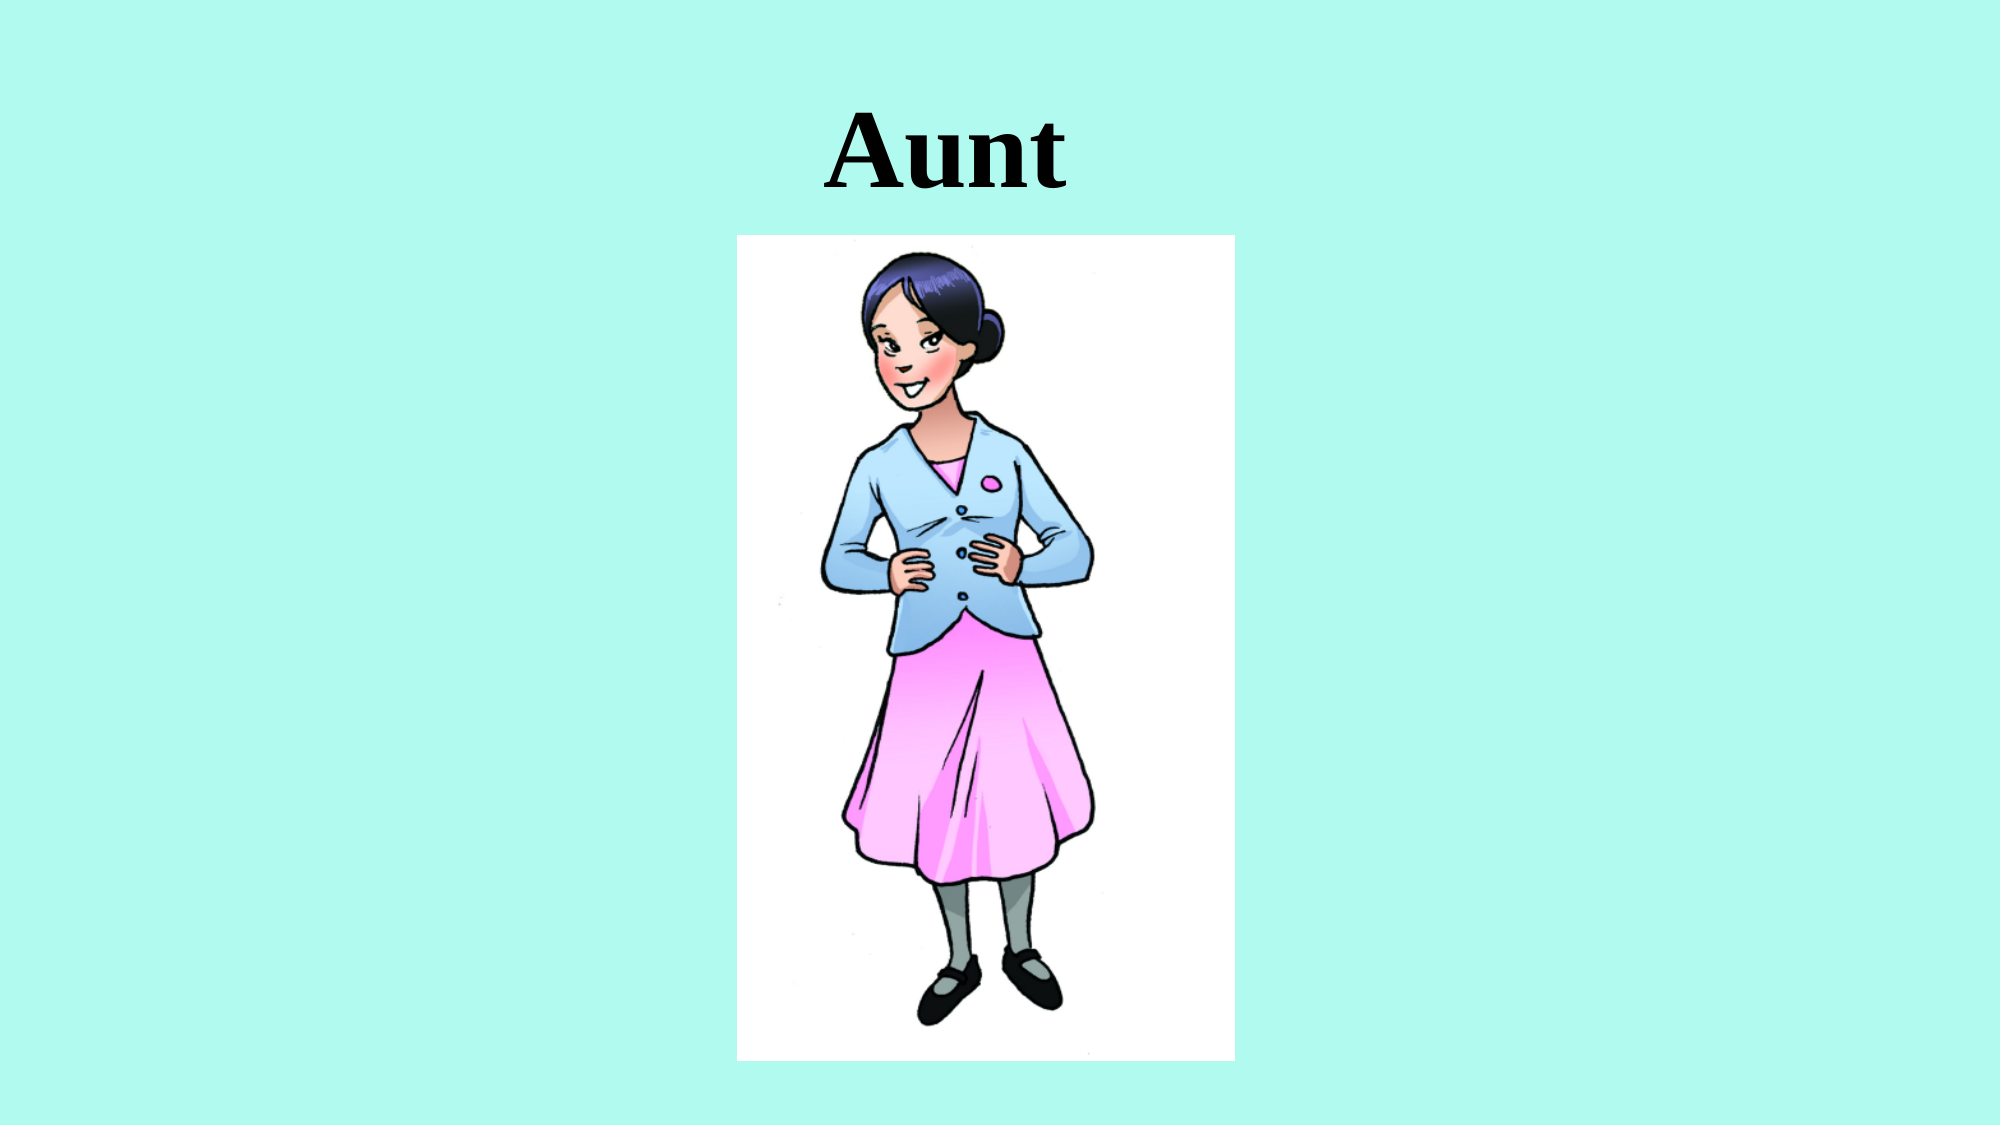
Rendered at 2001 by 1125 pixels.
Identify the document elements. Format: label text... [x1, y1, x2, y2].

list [736, 235, 1235, 1062]
title Aunt [189, 42, 1729, 260]
